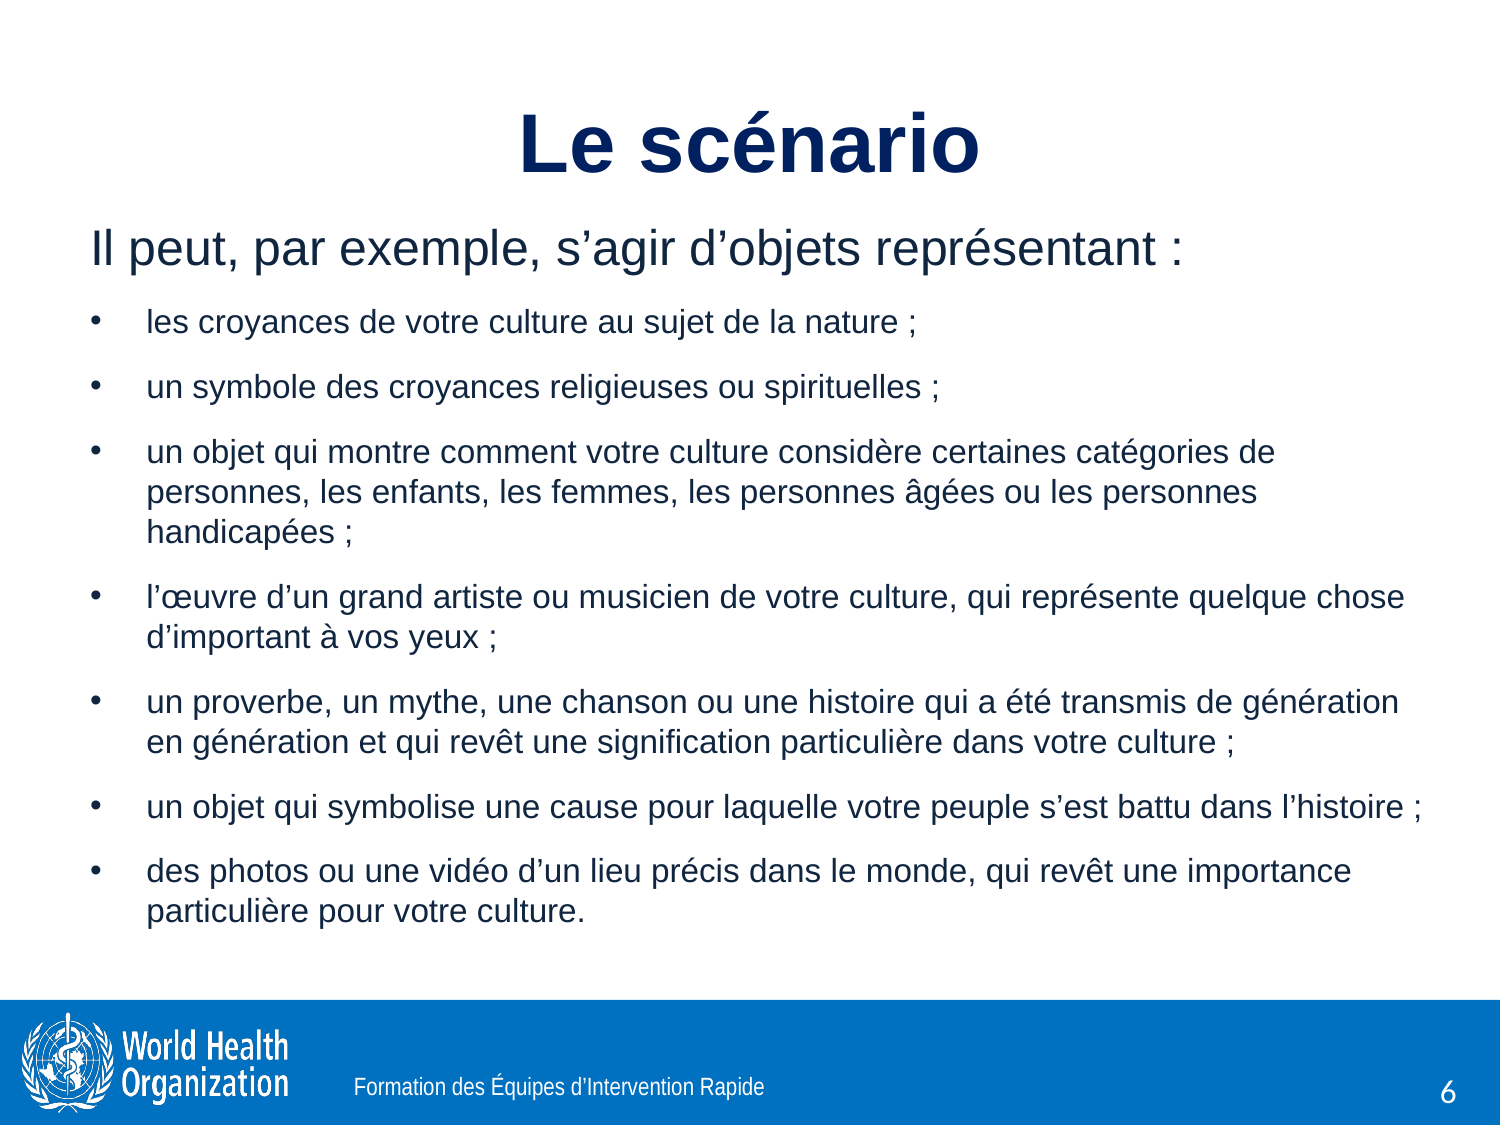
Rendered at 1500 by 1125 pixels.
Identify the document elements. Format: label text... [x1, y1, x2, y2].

picture [21, 1012, 288, 1113]
title Le scénario [75, 45, 1425, 208]
list Il peut, par exemple, s’agir d’objets représentant : les croyances de votre culture au sujet de la nature ; un symbole des croyances religieuses ou spirituelles ; un objet qui montre comment votre culture considère certaines catégories de personnes, les enfants, les femmes, les personnes âgées ou les personnes handicapées ; l’œuvre d’un grand artiste ou musicien de votre culture, qui représente quelque chose d’important à vos yeux ; un proverbe, un mythe, une chanson ou une histoire qui a été transmis de génération en génération et qui revêt une signification particulière dans votre culture ; un objet qui symbolise une cause pour laquelle votre peuple s’est battu dans l’histoire ; des photos ou une vidéo d’un lieu précis dans le monde, qui revêt une importance particulière pour votre culture. [75, 208, 1447, 951]
